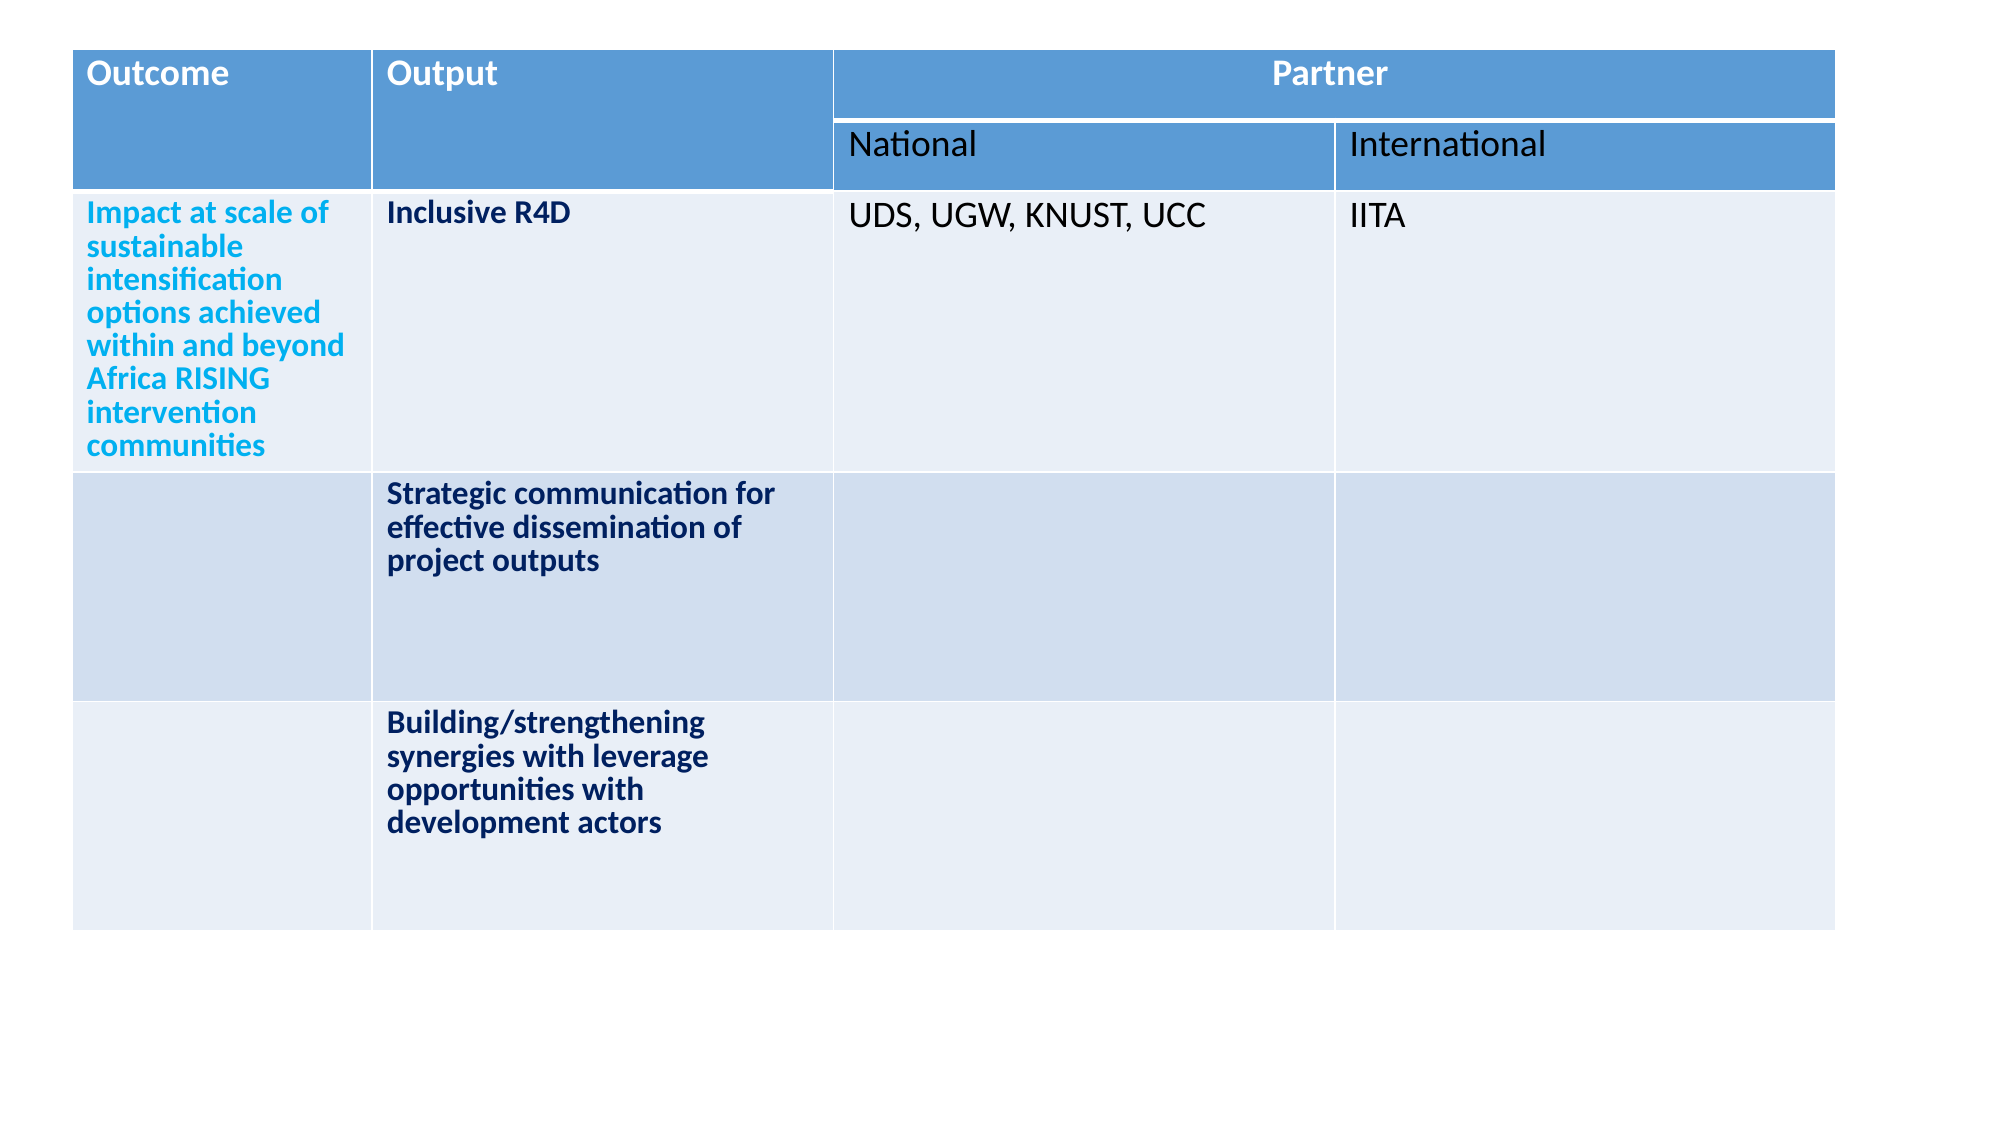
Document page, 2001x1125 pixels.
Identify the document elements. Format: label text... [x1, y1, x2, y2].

table_header Outcome [73, 50, 371, 189]
table_cell Building/strengthening synergies with leverage opportunities with development actors [373, 702, 833, 930]
table_header Partner [834, 50, 1835, 118]
table_cell International [1336, 123, 1835, 190]
table_cell [73, 473, 371, 701]
table_header Output [373, 50, 833, 189]
table_cell Strategic communication for effective dissemination of project outputs [373, 473, 833, 701]
table_cell UDS, UGW, KNUST, UCC [834, 192, 1334, 471]
table_cell Impact at scale of sustainable intensification options achieved within and beyond Africa RISING intervention communities [73, 194, 371, 471]
table_cell [834, 702, 1334, 930]
table_cell IITA [1336, 192, 1835, 471]
table_cell [73, 702, 371, 930]
table_cell [1336, 473, 1835, 701]
table_cell National [834, 123, 1334, 190]
table_cell [1336, 702, 1835, 930]
table_cell Inclusive R4D [373, 194, 833, 471]
table_cell [834, 473, 1334, 701]
